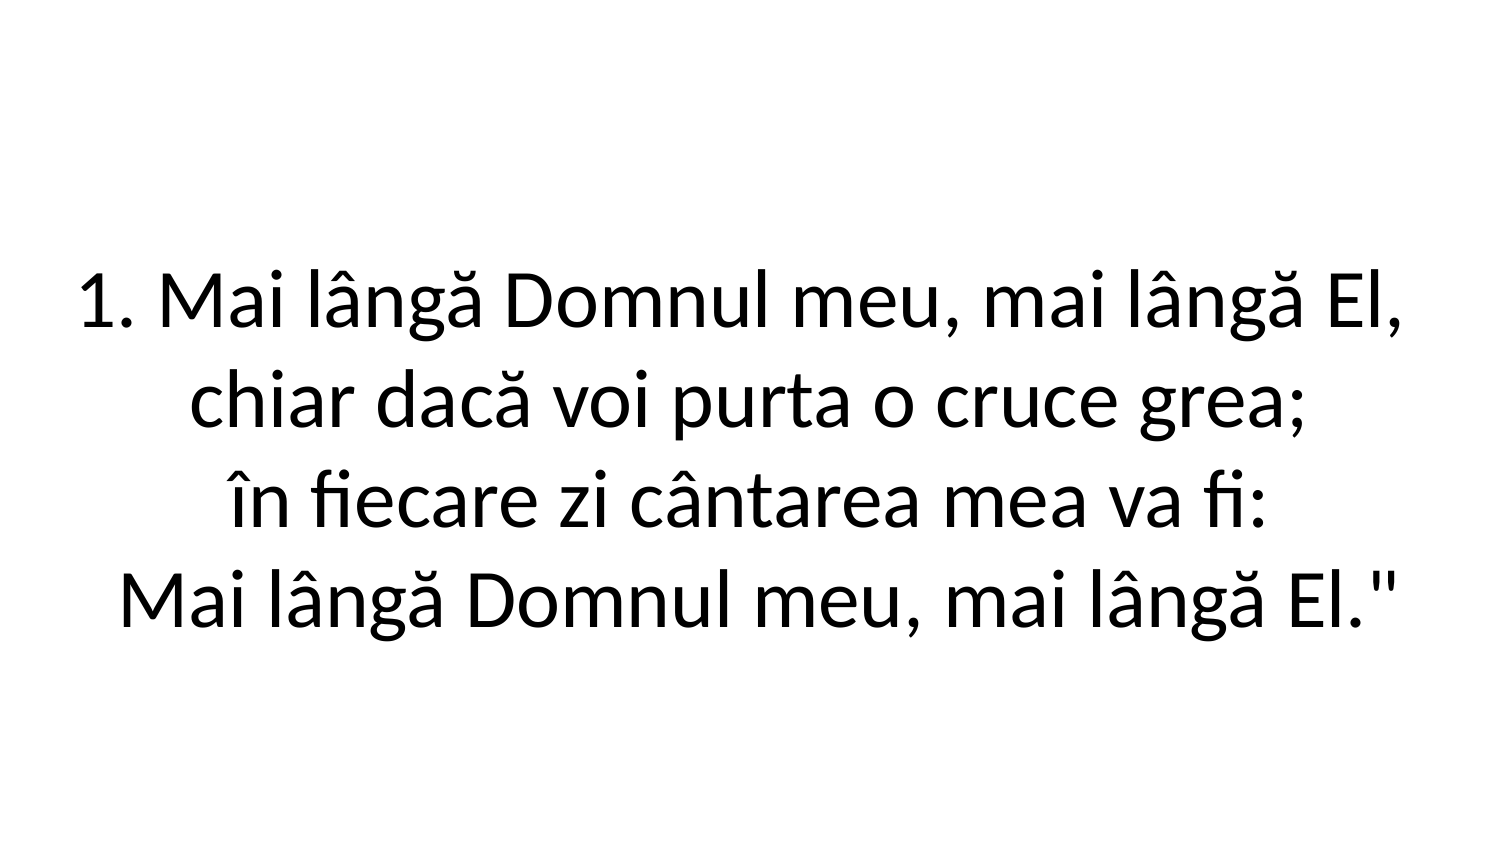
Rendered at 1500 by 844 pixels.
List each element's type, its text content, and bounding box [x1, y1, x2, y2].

text_box 1. Mai lângă Domnul meu, mai lângă El, chiar dacă voi purta o cruce grea; în fiecare zi cântarea mea va fi: Mai lângă Domnul meu, mai lângă El." [59, 192, 1441, 652]
